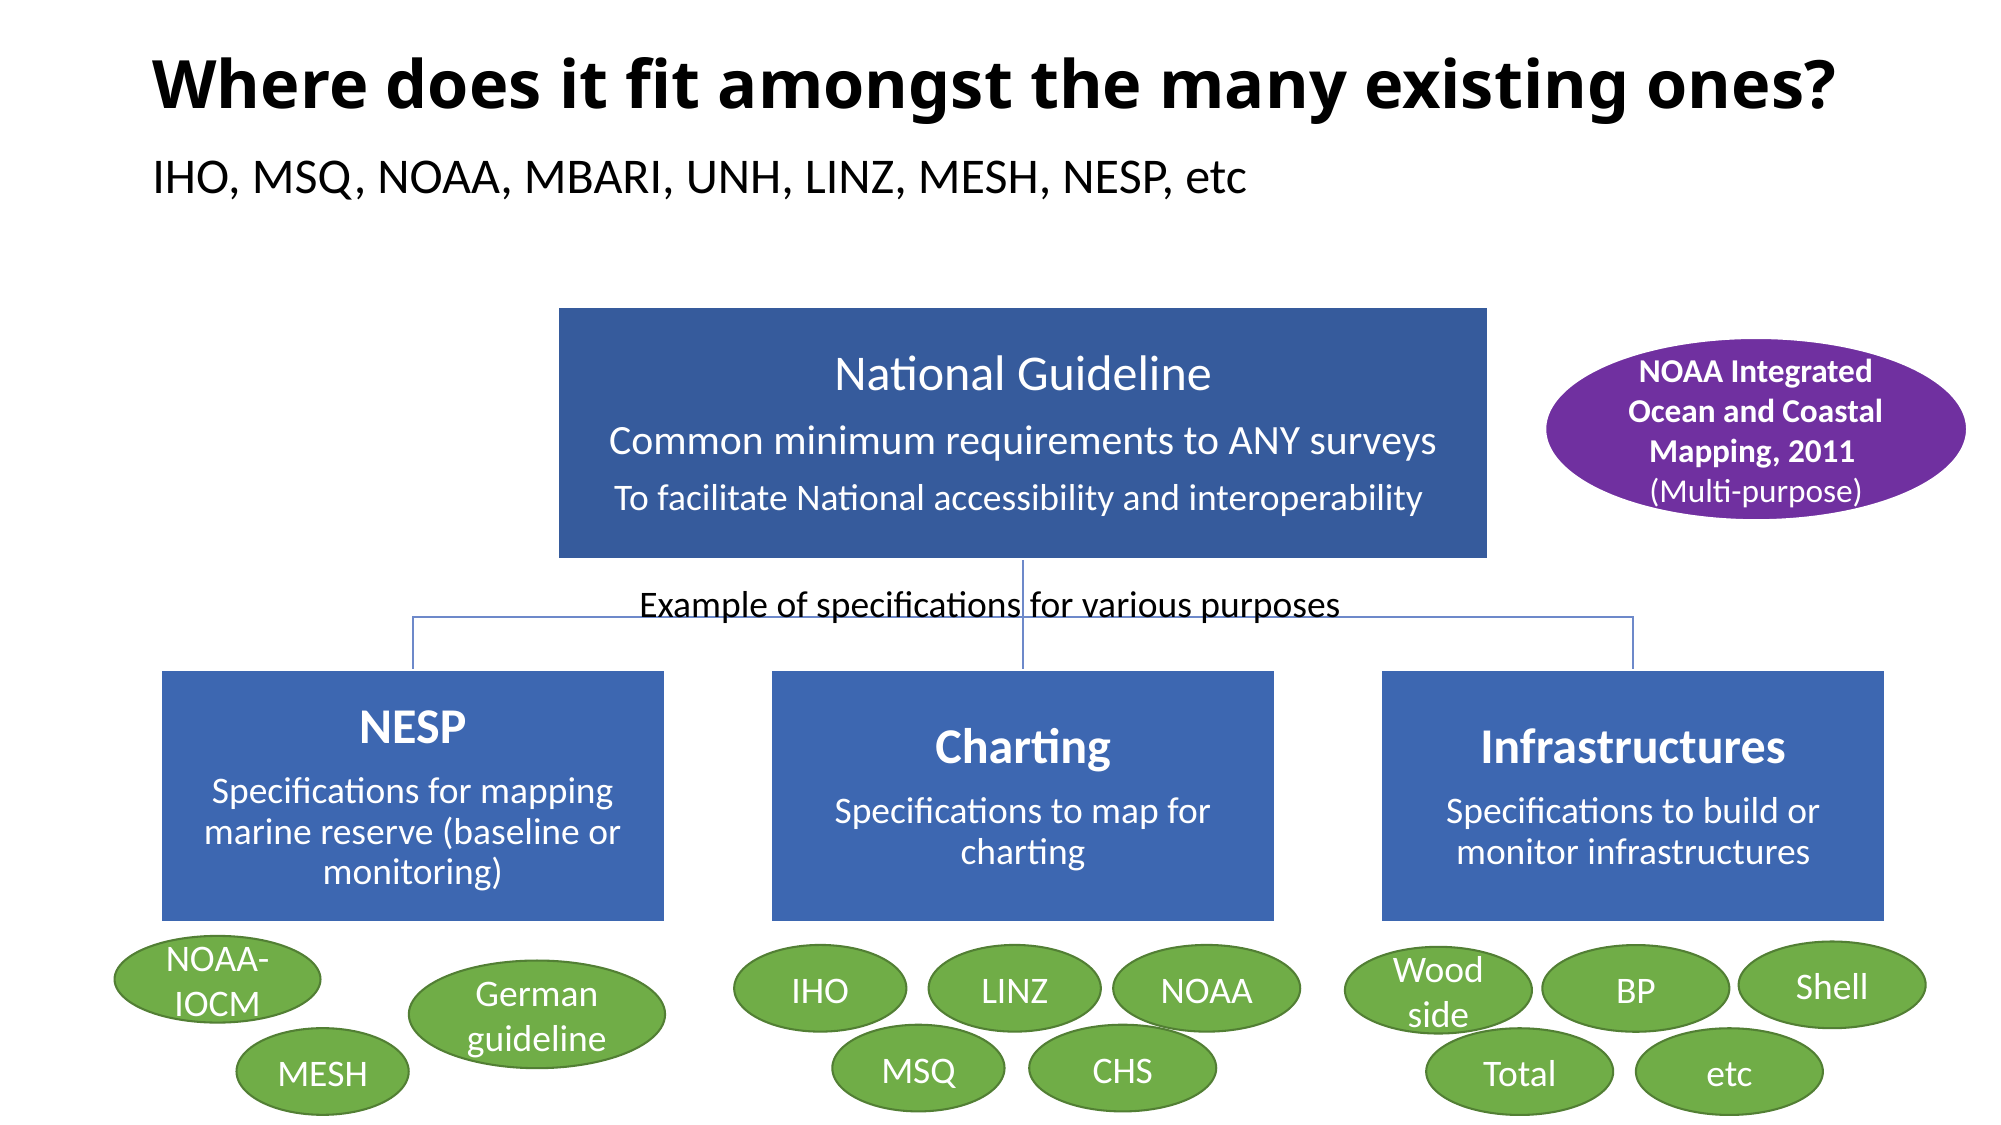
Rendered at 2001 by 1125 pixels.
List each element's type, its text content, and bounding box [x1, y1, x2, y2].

text_box IHO [733, 975, 908, 1033]
text_box German guideline [407, 975, 667, 1070]
text_box CHS [1028, 1023, 1218, 1113]
list IHO, MSQ, NOAA, MBARI, UNH, LINZ, MESH, NESP, etc [137, 142, 1863, 927]
text_box NOAA [1112, 975, 1302, 1033]
text_box Woodside [1343, 975, 1533, 1035]
text_box NOAA-IOCM [113, 942, 322, 1024]
text_box BP [1541, 975, 1731, 1033]
text_box Shell [1737, 948, 1927, 1030]
text_box etc [1634, 1027, 1824, 1116]
text_box MESH [235, 1027, 410, 1116]
text_box NOAA Integrated Ocean and Coastal Mapping, 2011 (Multi-purpose) [1886, 355, 1970, 504]
text_box MSQ [831, 1023, 1006, 1113]
title Where does it fit amongst the many existing ones? [137, 24, 1863, 142]
text_box LINZ [927, 975, 1102, 1033]
text_box Total [1425, 1027, 1615, 1116]
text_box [160, 260, 1886, 975]
